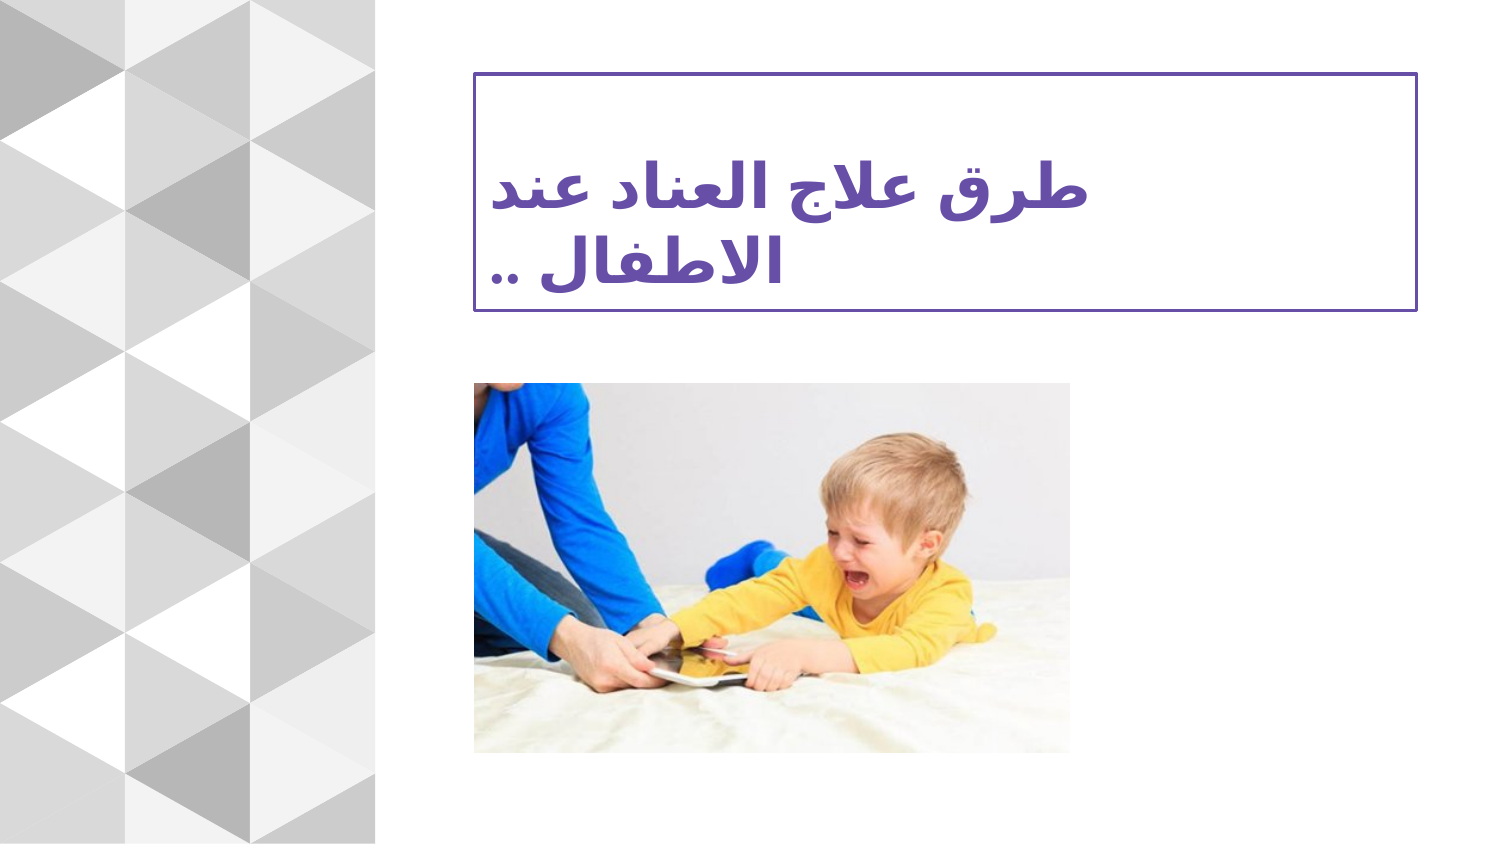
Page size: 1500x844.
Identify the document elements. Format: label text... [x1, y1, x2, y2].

title طرق علاج العناد عند الاطفال .. [474, 73, 1417, 311]
picture [474, 383, 1070, 753]
